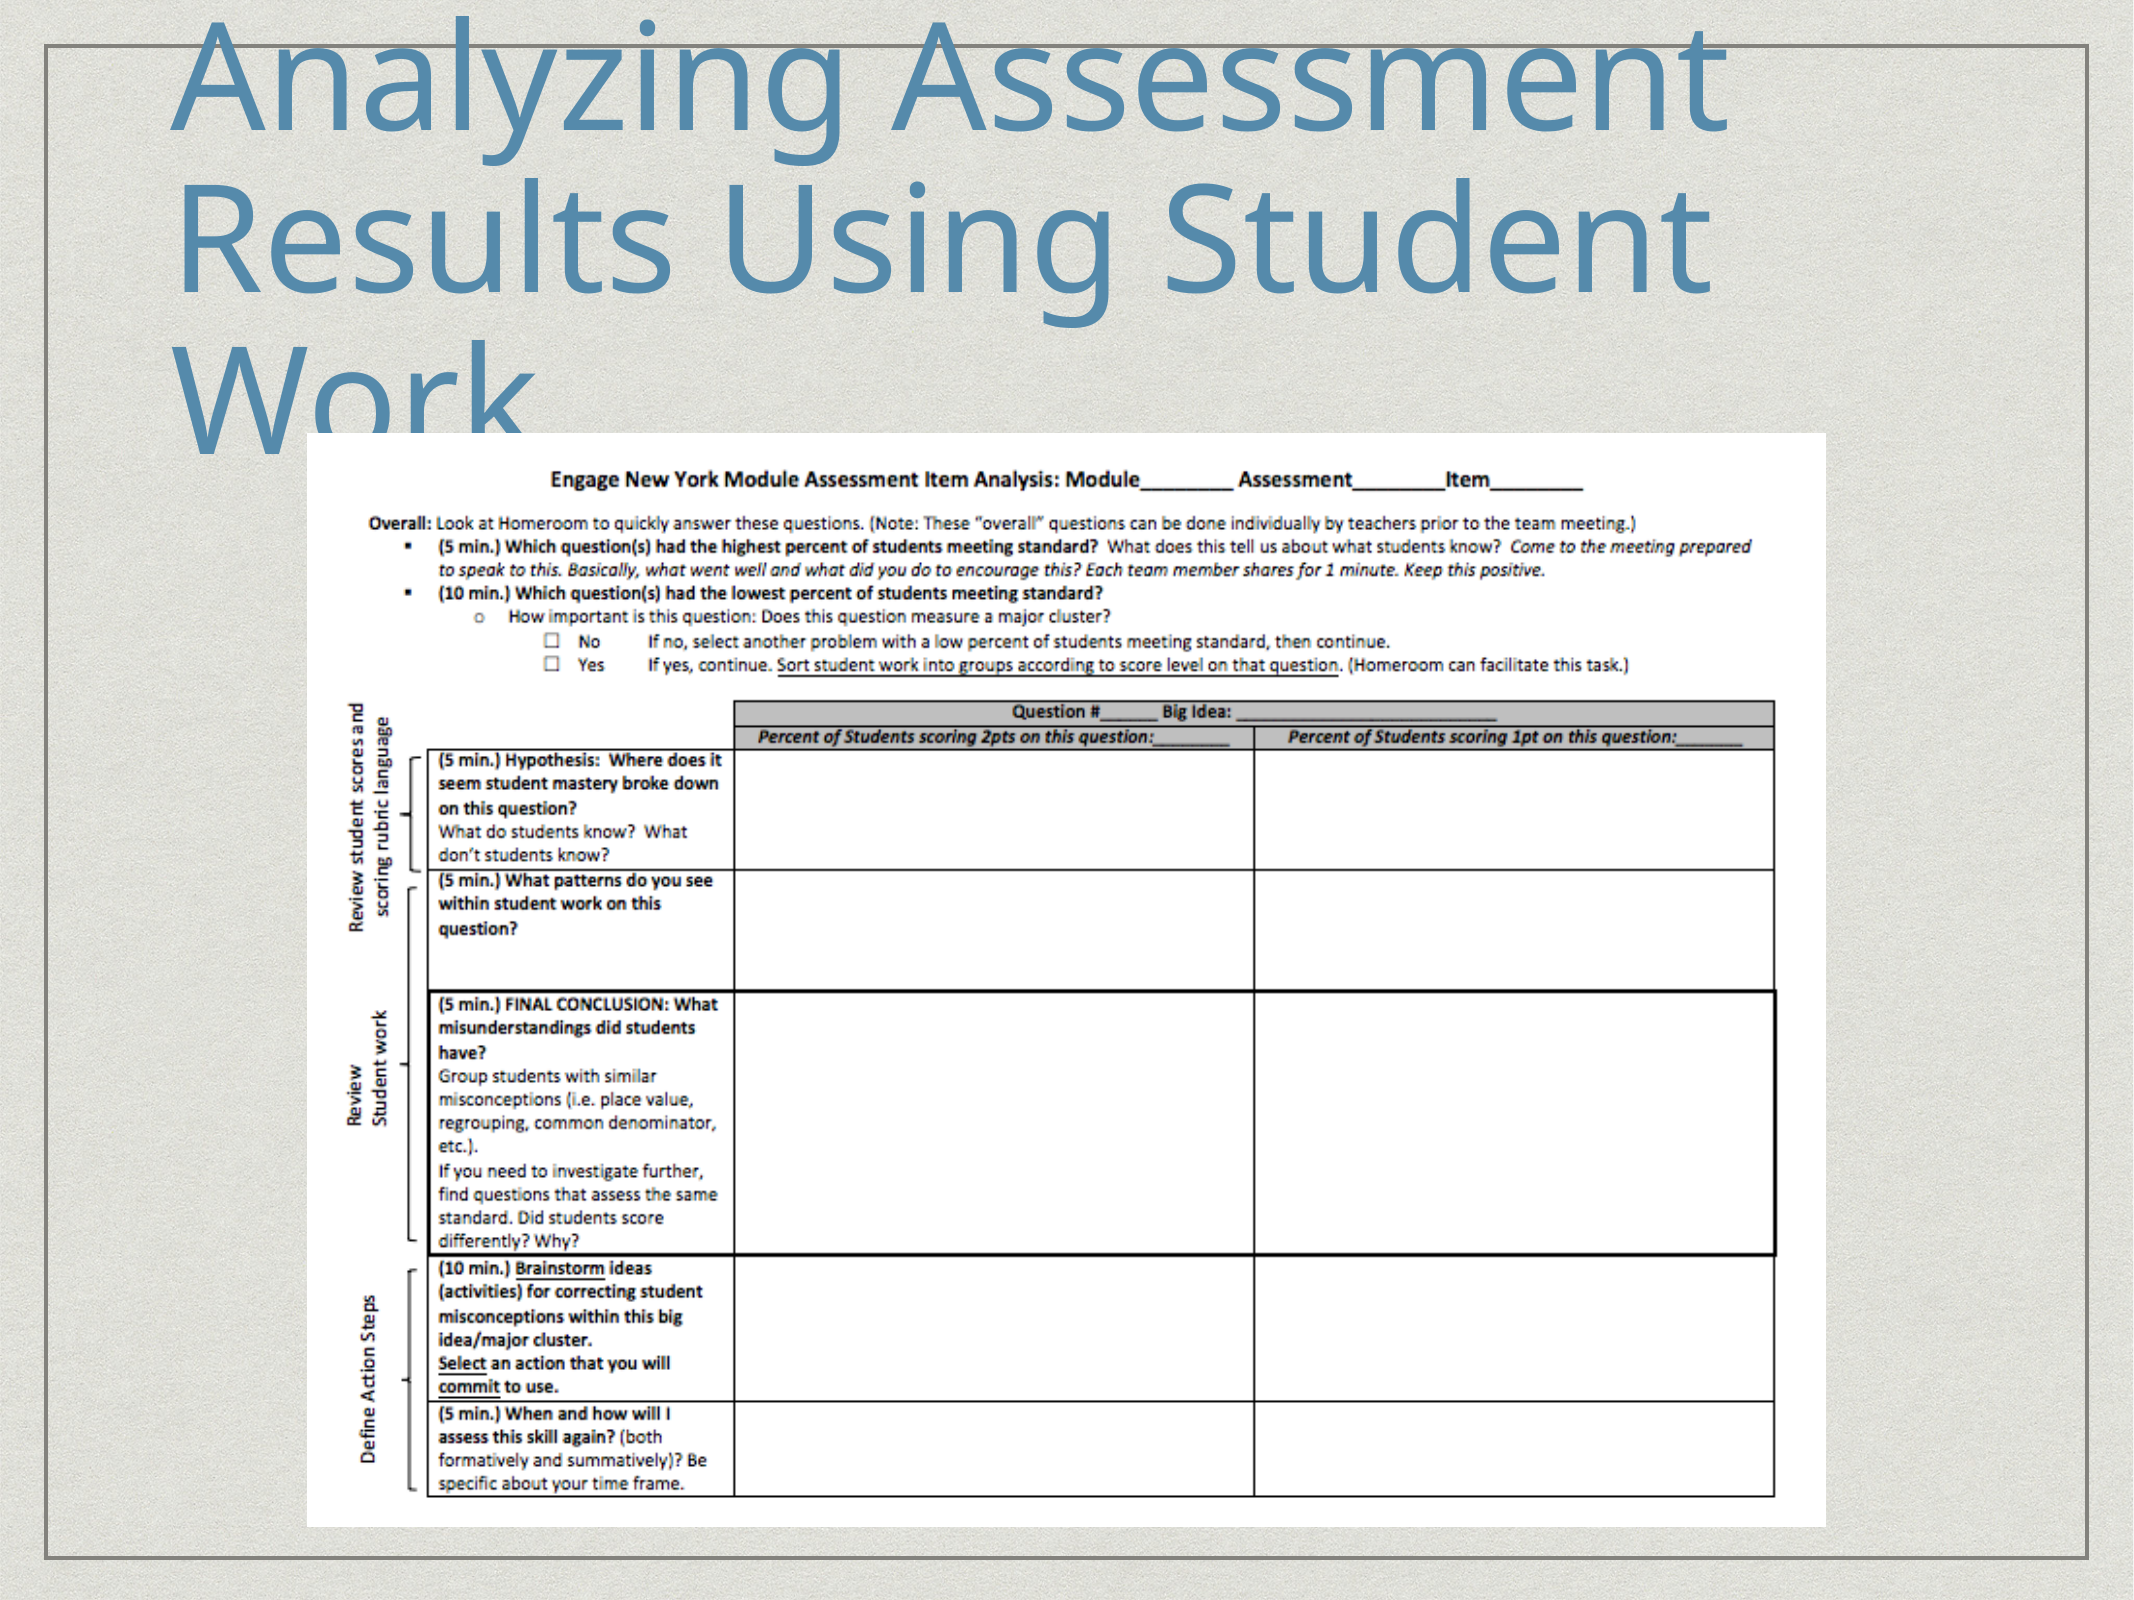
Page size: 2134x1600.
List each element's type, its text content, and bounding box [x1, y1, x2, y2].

picture [0, 0, 2134, 1600]
title Analyzing Assessment Results Using Student Work [170, 43, 2069, 445]
